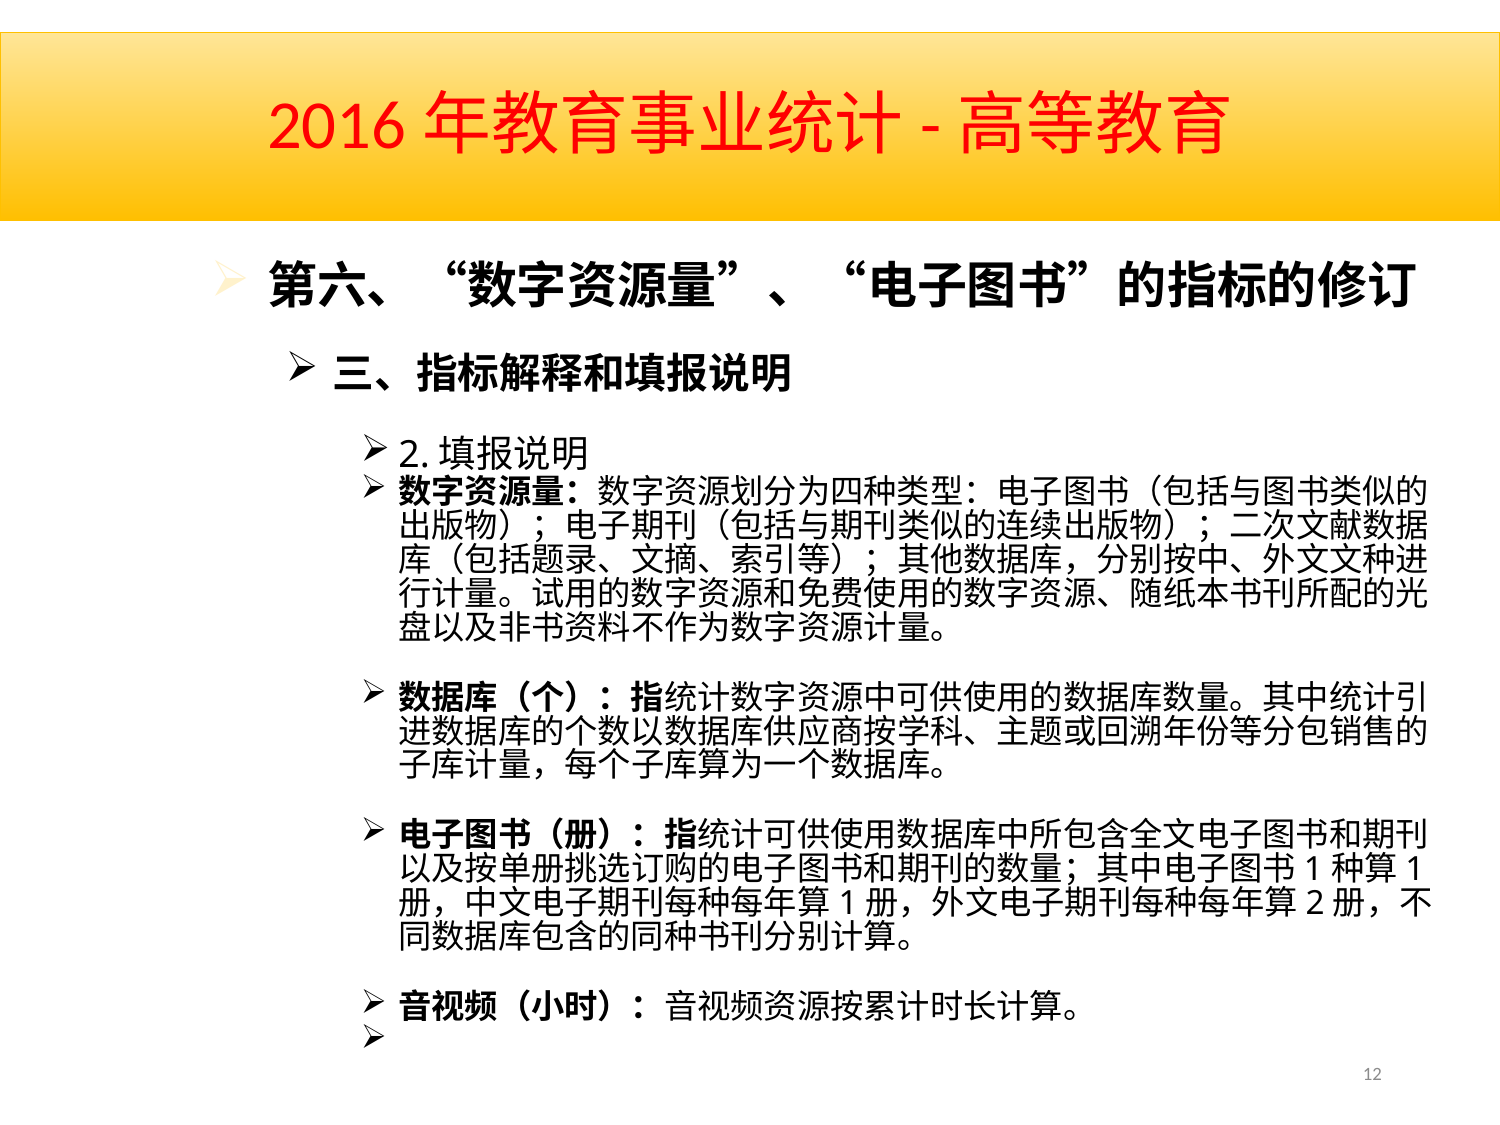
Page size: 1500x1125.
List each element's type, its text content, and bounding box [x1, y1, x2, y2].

title 2016年教育事业统计-高等教育 [0, 32, 1500, 221]
text_box 第六、“数字资源量”、“电子图书”的指标的修订 三、指标解释和填报说明 2.填报说明 数字资源量：数字资源划分为四种类型：电子图书（包括与图书类似的出版物）；电子期刊（包括与期刊类似的连续出版物）；二次文献数据库（包括题录、文摘、索引等）；其他数据库，分别按中、外文文种进行计量。试用的数字资源和免费使用的数字资源、随纸本书刊所配的光盘以及非书资料不作为数字资源计量。 数据库（个）：指统计数字资源中可供使用的数据库数量。其中统计引进数据库的个数以数据库供应商按学科、主题或回溯年份等分包销售的子库计量，每个子库算为一个数据库。 电子图书（册）：指统计可供使用数据库中所包含全文电子图书和期刊以及按单册挑选订购的电子图书和期刊的数量；其中电子图书1种算1册，中文电子期刊每种每年算1册，外文电子期刊每种每年算2册，不同数据库包含的同种书刊分别计算。 音视频（小时）：音视频资源按累计时长计算。 [195, 255, 1454, 1053]
slide_number 12 [1059, 1042, 1397, 1103]
